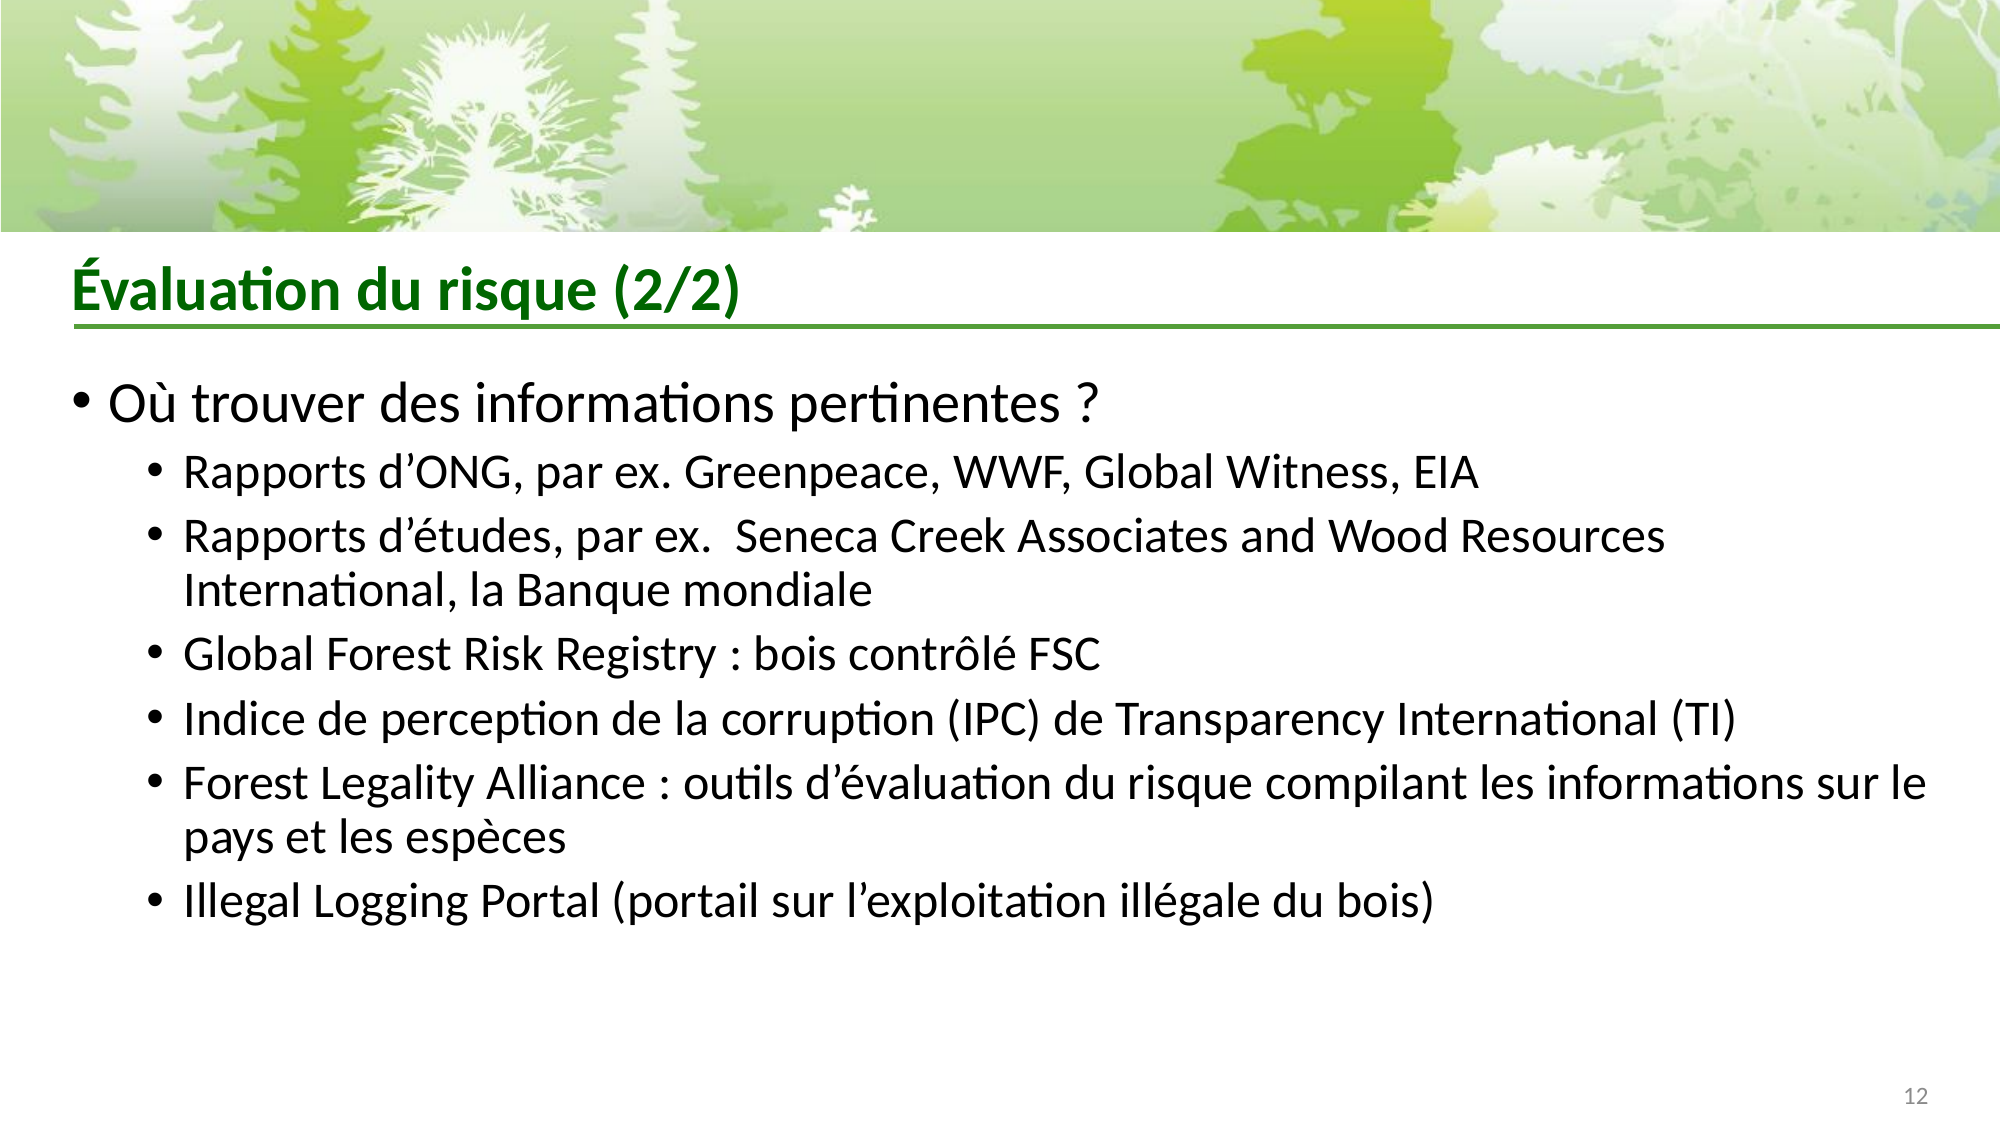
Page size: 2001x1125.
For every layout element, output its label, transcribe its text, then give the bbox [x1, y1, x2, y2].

title Évaluation du risque (2/2) [56, 181, 1782, 364]
slide_number 12 [1493, 1065, 1944, 1125]
picture [0, 0, 2000, 232]
list Où trouver des informations pertinentes ? Rapports d’ONG, par ex. Greenpeace, WWF, Global Witness, EIA Rapports d’études, par ex. Seneca Creek Associates and Wood Resources International, la Banque mondiale Global Forest Risk Registry : bois contrôlé FSC Indice de perception de la corruption (IPC) de Transparency International (TI) Forest Legality Alliance : outils d’évaluation du risque compilant les informations sur le pays et les espèces Illegal Logging Portal (portail sur l’exploitation illégale du bois) [56, 364, 1944, 970]
